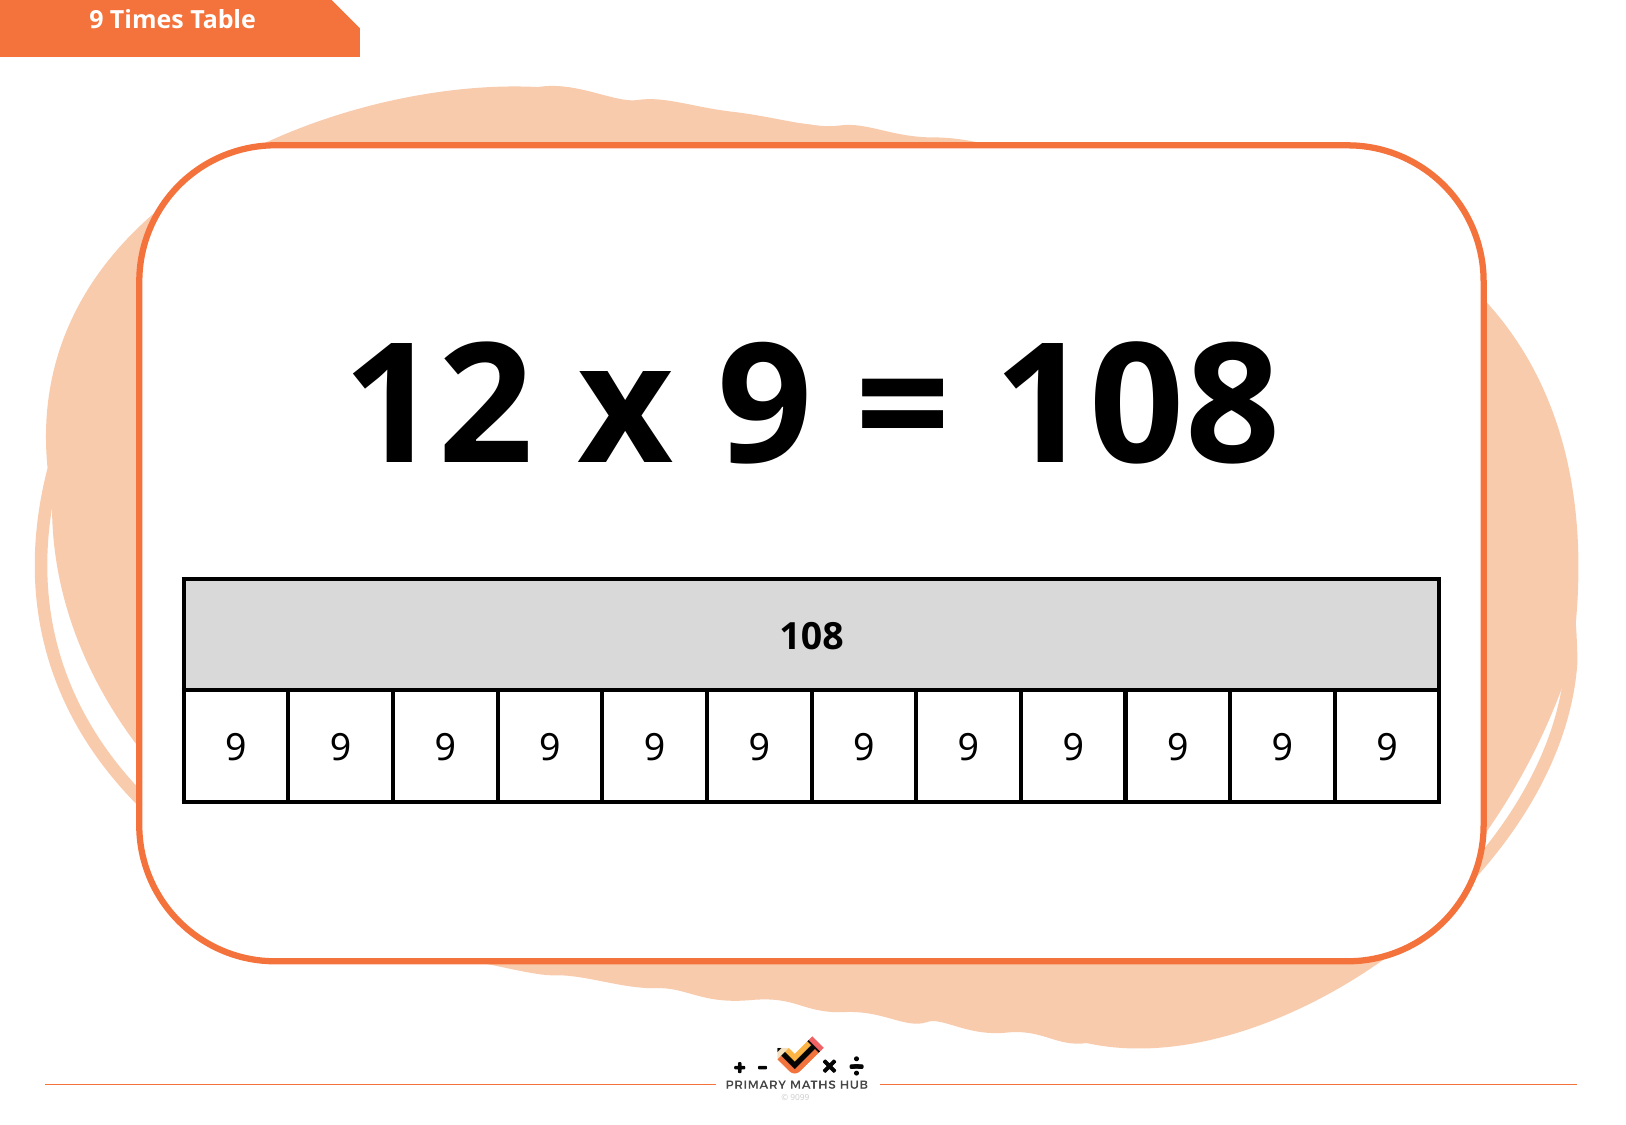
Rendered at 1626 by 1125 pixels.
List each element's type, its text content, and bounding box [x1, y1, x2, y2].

text_box 12 x 9 = 108 [140, 288, 1485, 503]
table_cell 9 [1128, 692, 1228, 800]
text_box 9 Times Table [0, 0, 361, 58]
text_box [1479, 300, 1579, 867]
table_cell 9 [395, 692, 496, 800]
text_box [39, 214, 155, 799]
table_cell 9 [290, 692, 391, 800]
table_cell 9 [709, 692, 810, 800]
table_cell 9 [918, 692, 1019, 800]
table_cell 9 [604, 692, 705, 800]
table_cell 9 [186, 692, 286, 800]
table_cell 9 [1023, 692, 1123, 800]
table_cell 9 [1337, 692, 1437, 800]
table_cell 9 [1232, 692, 1333, 800]
table_cell 9 [814, 692, 914, 800]
table_header 108 [186, 581, 1437, 688]
text_box [496, 960, 1374, 1044]
text_box © 9099 [720, 1084, 870, 1110]
table_cell 9 [500, 692, 600, 800]
picture [722, 1034, 872, 1094]
text_box [273, 91, 956, 144]
text_box [138, 144, 1485, 963]
